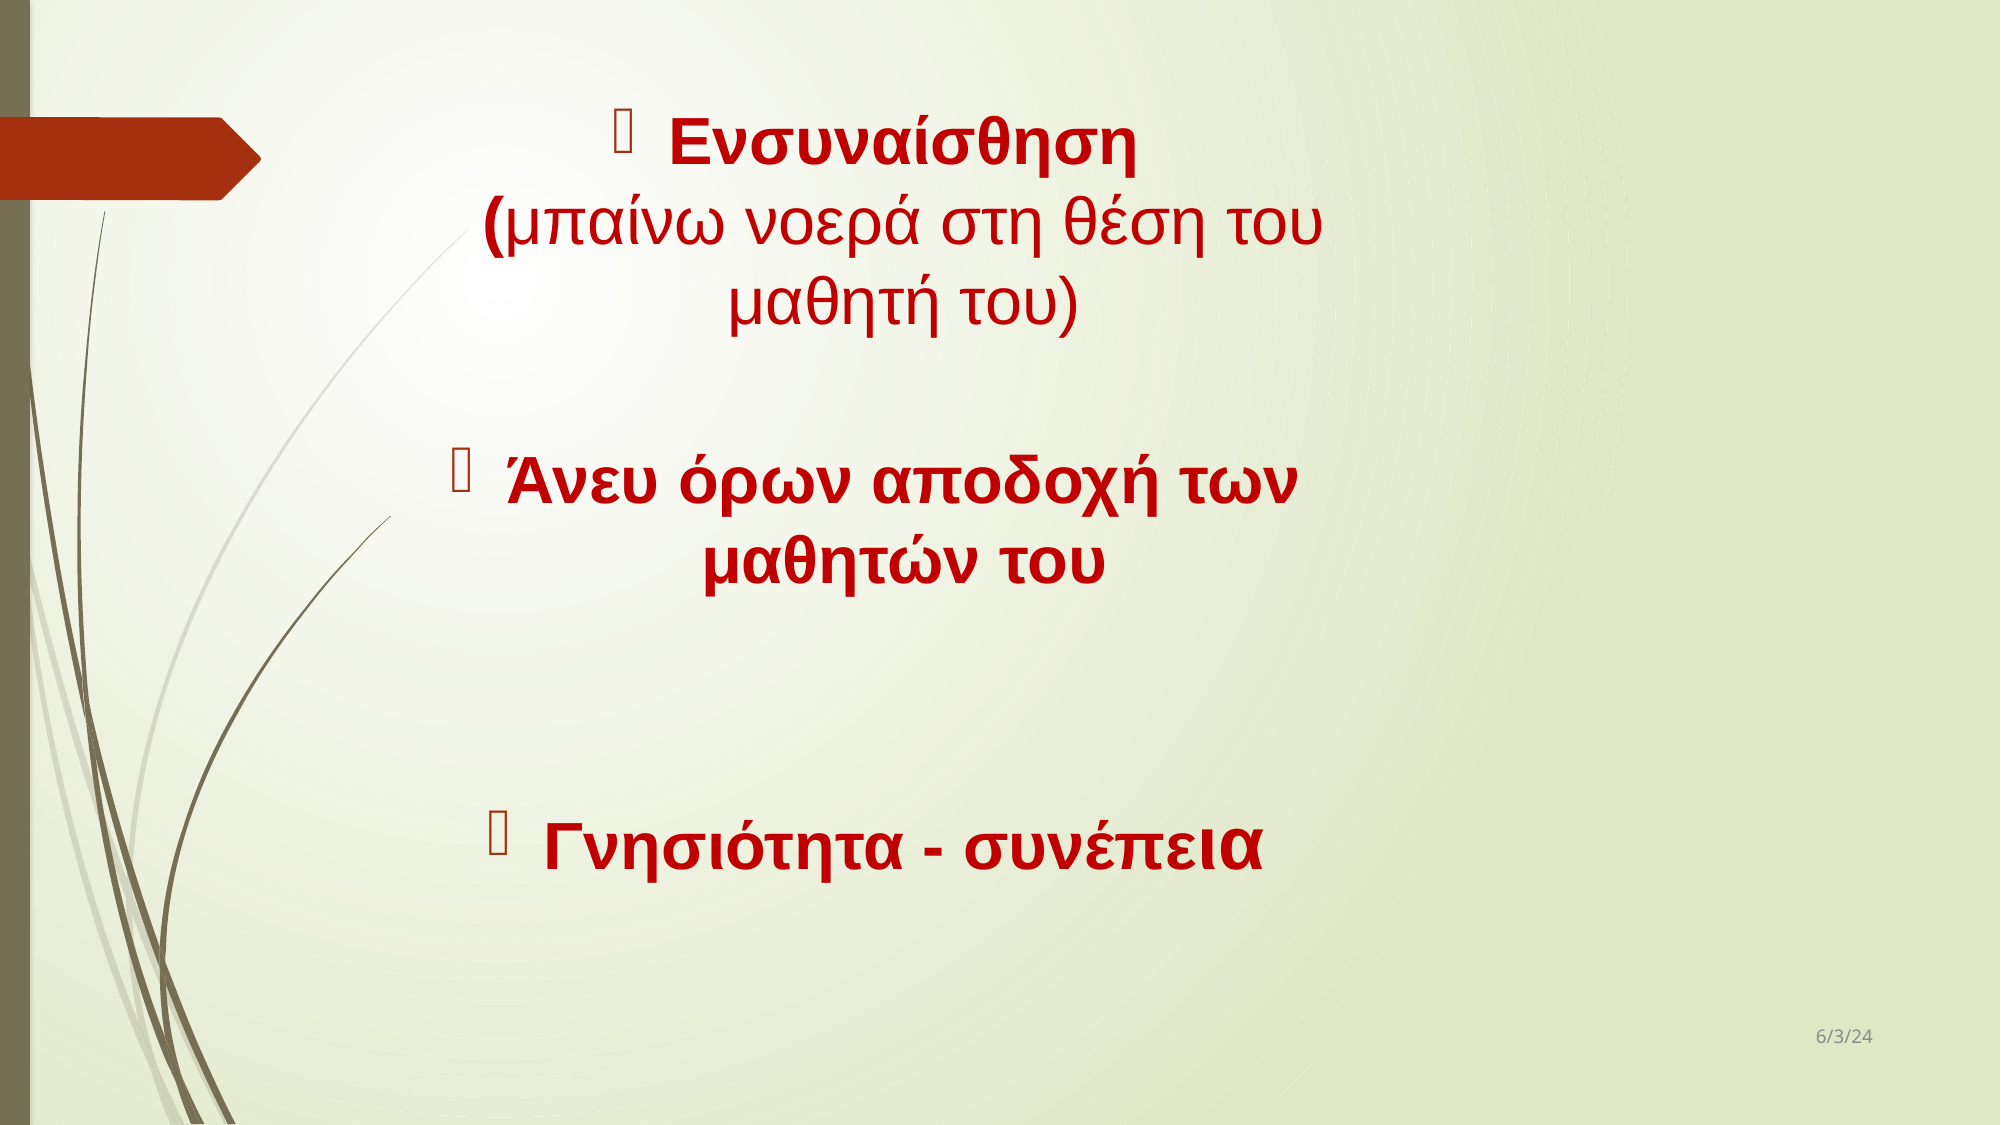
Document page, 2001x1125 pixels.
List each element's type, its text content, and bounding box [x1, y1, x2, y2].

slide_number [1699, 1005, 1888, 1067]
list Ενσυναίσθηση (μπαίνω νοερά στη θέση του μαθητή του) Άνευ όρων αποδοχή των μαθητών του Γνησιότητα - συνέπεια [314, 90, 1437, 972]
